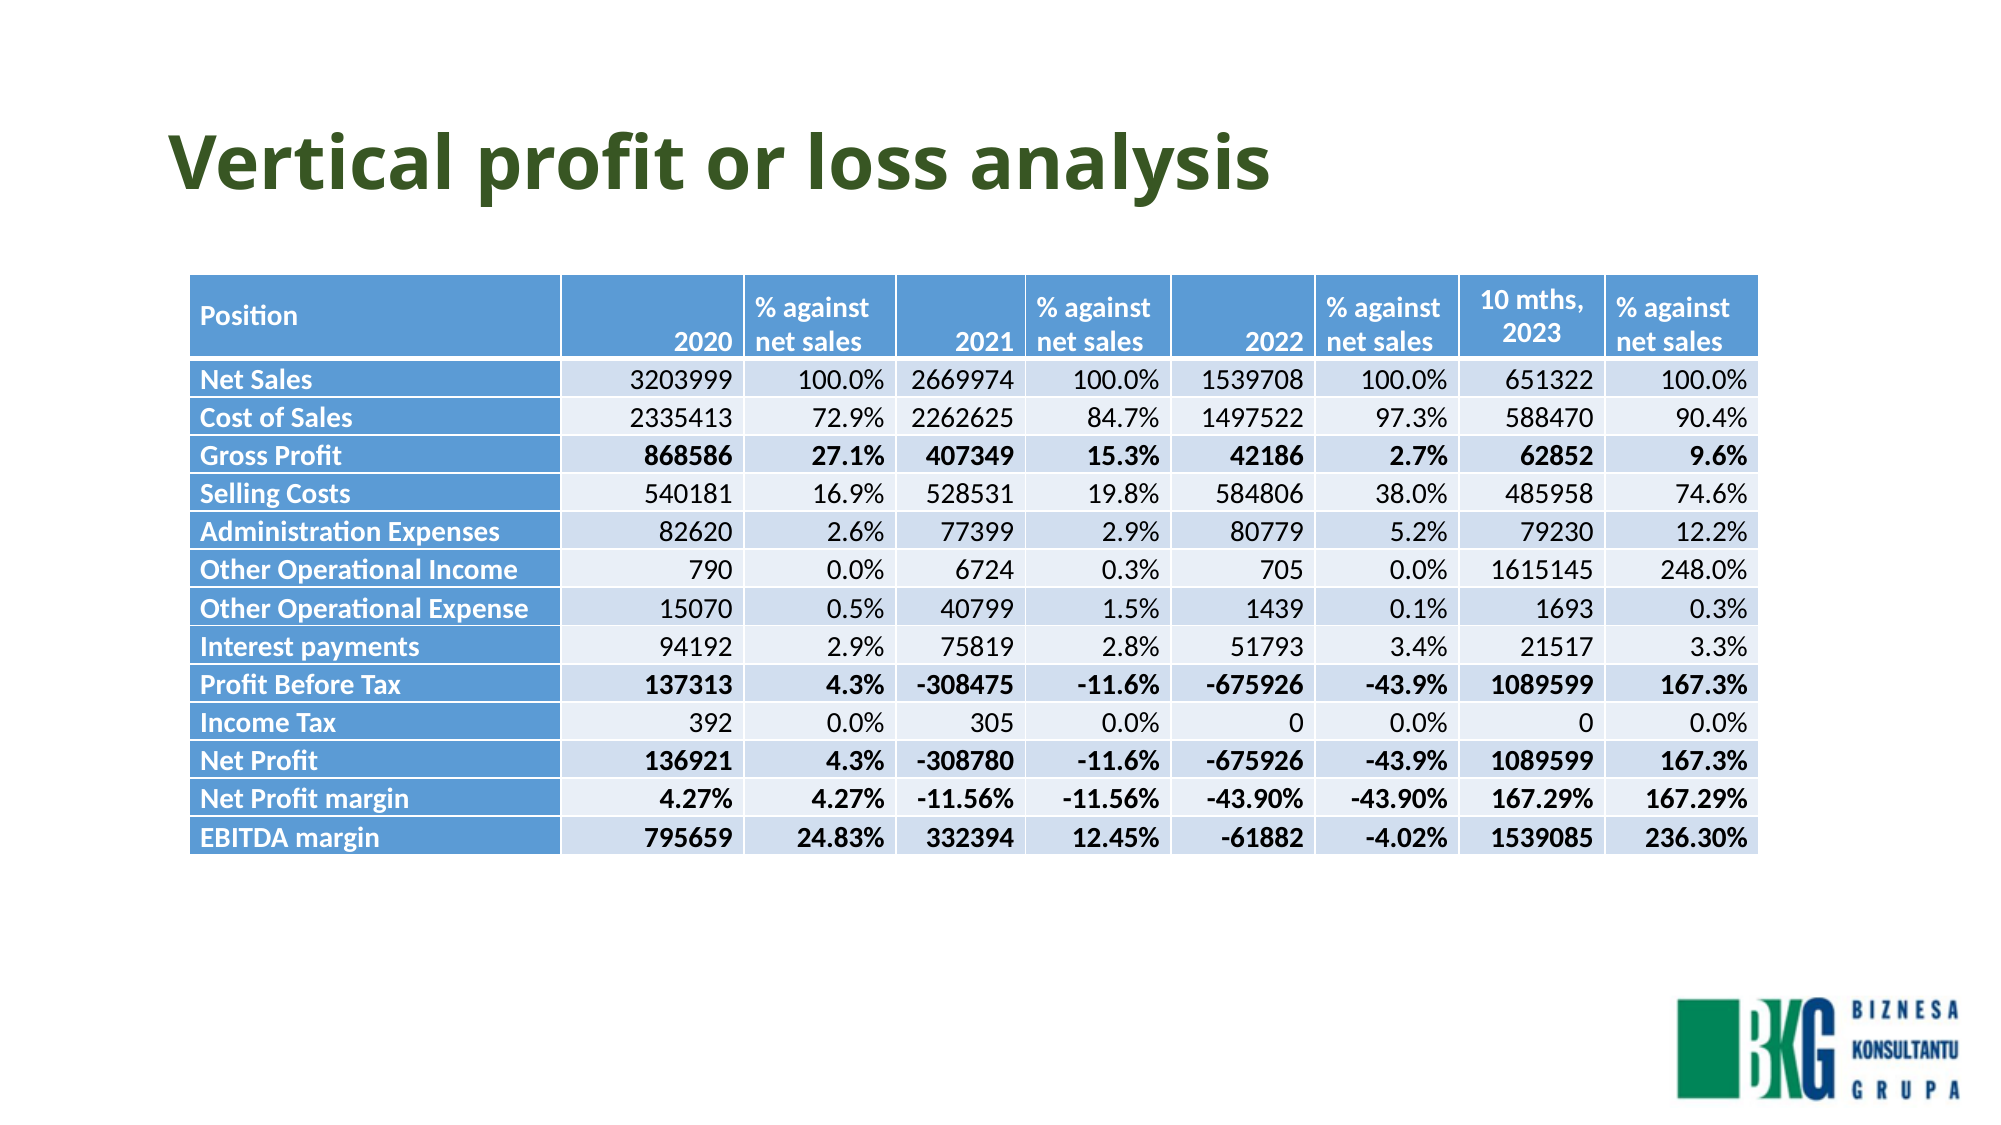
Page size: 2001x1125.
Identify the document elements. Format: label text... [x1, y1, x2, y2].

table_cell -43.9% [1316, 741, 1458, 777]
table_cell -675926 [1172, 665, 1314, 701]
table_cell 0.0% [1026, 703, 1170, 739]
table_cell 705 [1172, 550, 1314, 586]
table_cell 167.3% [1606, 741, 1758, 777]
table_cell 868586 [562, 436, 743, 472]
table_cell Other Operational Expense [190, 588, 560, 625]
table_cell 3.3% [1606, 626, 1758, 663]
table_cell -43.9% [1316, 665, 1458, 701]
table_cell 1539085 [1460, 817, 1604, 854]
table_cell 167.3% [1606, 665, 1758, 701]
table_cell 136921 [562, 741, 743, 777]
table_cell 167.29% [1460, 779, 1604, 815]
table_cell 4.3% [745, 665, 895, 701]
table_cell -11.6% [1026, 741, 1170, 777]
table_cell Net Profit margin [190, 779, 560, 815]
table_cell 74.6% [1606, 474, 1758, 510]
table_cell 1497522 [1172, 398, 1314, 434]
table_cell 24.83% [745, 817, 895, 854]
table_cell 9.6% [1606, 436, 1758, 472]
table_cell -308475 [897, 665, 1025, 701]
table_cell 19.8% [1026, 474, 1170, 510]
table_cell 392 [562, 703, 743, 739]
table_cell 38.0% [1316, 474, 1458, 510]
table_cell Net Profit [190, 741, 560, 777]
table_cell 21517 [1460, 626, 1604, 663]
table_cell -43.90% [1172, 779, 1314, 815]
table_cell 75819 [897, 626, 1025, 663]
table_cell 3.4% [1316, 626, 1458, 663]
table_cell 100.0% [745, 361, 895, 396]
table_cell 0 [1172, 703, 1314, 739]
table_cell -11.56% [897, 779, 1025, 815]
table_cell 0.0% [745, 550, 895, 586]
table_cell 0.0% [745, 703, 895, 739]
table_cell 1089599 [1460, 741, 1604, 777]
table_cell Cost of Sales [190, 398, 560, 434]
table_header % against net sales [1316, 275, 1458, 356]
table_cell 795659 [562, 817, 743, 854]
table_cell 1089599 [1460, 665, 1604, 701]
table_cell 12.2% [1606, 512, 1758, 548]
table_cell EBITDA margin [190, 817, 560, 854]
table_header Position [190, 275, 560, 356]
table_cell 84.7% [1026, 398, 1170, 434]
table_cell 3203999 [562, 361, 743, 396]
table_header 10 mths, 2023 [1460, 275, 1604, 356]
picture [1667, 993, 1966, 1108]
table_cell Income Tax [190, 703, 560, 739]
table_cell 1693 [1460, 588, 1604, 625]
table_cell 100.0% [1316, 361, 1458, 396]
table_cell 94192 [562, 626, 743, 663]
table_cell 27.1% [745, 436, 895, 472]
table_cell 2.8% [1026, 626, 1170, 663]
table_header % against net sales [745, 275, 895, 356]
table_cell 42186 [1172, 436, 1314, 472]
table_cell 15070 [562, 588, 743, 625]
table_cell -4.02% [1316, 817, 1458, 854]
table_header % against net sales [1026, 275, 1170, 356]
title Vertical profit or loss analysis [153, 56, 1879, 275]
table_cell 407349 [897, 436, 1025, 472]
table_cell 4.3% [745, 741, 895, 777]
table_cell 1439 [1172, 588, 1314, 625]
table_cell 305 [897, 703, 1025, 739]
table_cell 1.5% [1026, 588, 1170, 625]
table_cell 62852 [1460, 436, 1604, 472]
table_cell 0.0% [1316, 550, 1458, 586]
table_cell 137313 [562, 665, 743, 701]
table_cell Gross Profit [190, 436, 560, 472]
table_cell 51793 [1172, 626, 1314, 663]
table_cell 15.3% [1026, 436, 1170, 472]
table_header % against net sales [1606, 275, 1758, 356]
table_cell 790 [562, 550, 743, 586]
table_cell 2262625 [897, 398, 1025, 434]
table_cell 90.4% [1606, 398, 1758, 434]
table_cell 2.7% [1316, 436, 1458, 472]
table_cell 1539708 [1172, 361, 1314, 396]
table_cell 100.0% [1606, 361, 1758, 396]
table_cell 79230 [1460, 512, 1604, 548]
table_cell Selling Costs [190, 474, 560, 510]
table_cell 0.3% [1026, 550, 1170, 586]
table_cell 0.5% [745, 588, 895, 625]
table_cell 2.9% [1026, 512, 1170, 548]
table_cell 0.3% [1606, 588, 1758, 625]
table_cell 651322 [1460, 361, 1604, 396]
table_cell -43.90% [1316, 779, 1458, 815]
table_cell Administration Expenses [190, 512, 560, 548]
table_cell 40799 [897, 588, 1025, 625]
table_cell Net Sales [190, 361, 560, 396]
table_cell 0.0% [1606, 703, 1758, 739]
table_header 2022 [1172, 275, 1314, 356]
table_cell 6724 [897, 550, 1025, 586]
table_cell 540181 [562, 474, 743, 510]
table_cell 0.1% [1316, 588, 1458, 625]
table_cell Profit Before Tax [190, 665, 560, 701]
table_cell 1615145 [1460, 550, 1604, 586]
table_cell 97.3% [1316, 398, 1458, 434]
table_cell -11.56% [1026, 779, 1170, 815]
table_cell 528531 [897, 474, 1025, 510]
table_cell 2.6% [745, 512, 895, 548]
table_header 2020 [562, 275, 743, 356]
table_cell 4.27% [562, 779, 743, 815]
table_cell -61882 [1172, 817, 1314, 854]
table_cell 0 [1460, 703, 1604, 739]
table_cell -308780 [897, 741, 1025, 777]
table_cell 77399 [897, 512, 1025, 548]
table_cell 12.45% [1026, 817, 1170, 854]
table_cell 588470 [1460, 398, 1604, 434]
table_cell 4.27% [745, 779, 895, 815]
table_cell -675926 [1172, 741, 1314, 777]
table_cell 100.0% [1026, 361, 1170, 396]
table_cell 248.0% [1606, 550, 1758, 586]
table_cell 236.30% [1606, 817, 1758, 854]
table_cell 2335413 [562, 398, 743, 434]
table_cell 485958 [1460, 474, 1604, 510]
table_cell 16.9% [745, 474, 895, 510]
table_cell Other Operational Income [190, 550, 560, 586]
table_cell 80779 [1172, 512, 1314, 548]
table_cell 2669974 [897, 361, 1025, 396]
table_cell 5.2% [1316, 512, 1458, 548]
table_cell 167.29% [1606, 779, 1758, 815]
table_cell Interest payments [190, 626, 560, 663]
table_cell 2.9% [745, 626, 895, 663]
table_cell 584806 [1172, 474, 1314, 510]
table_cell -11.6% [1026, 665, 1170, 701]
table_header 2021 [897, 275, 1025, 356]
table_cell 82620 [562, 512, 743, 548]
table_cell 0.0% [1316, 703, 1458, 739]
table_cell 332394 [897, 817, 1025, 854]
table_cell 72.9% [745, 398, 895, 434]
